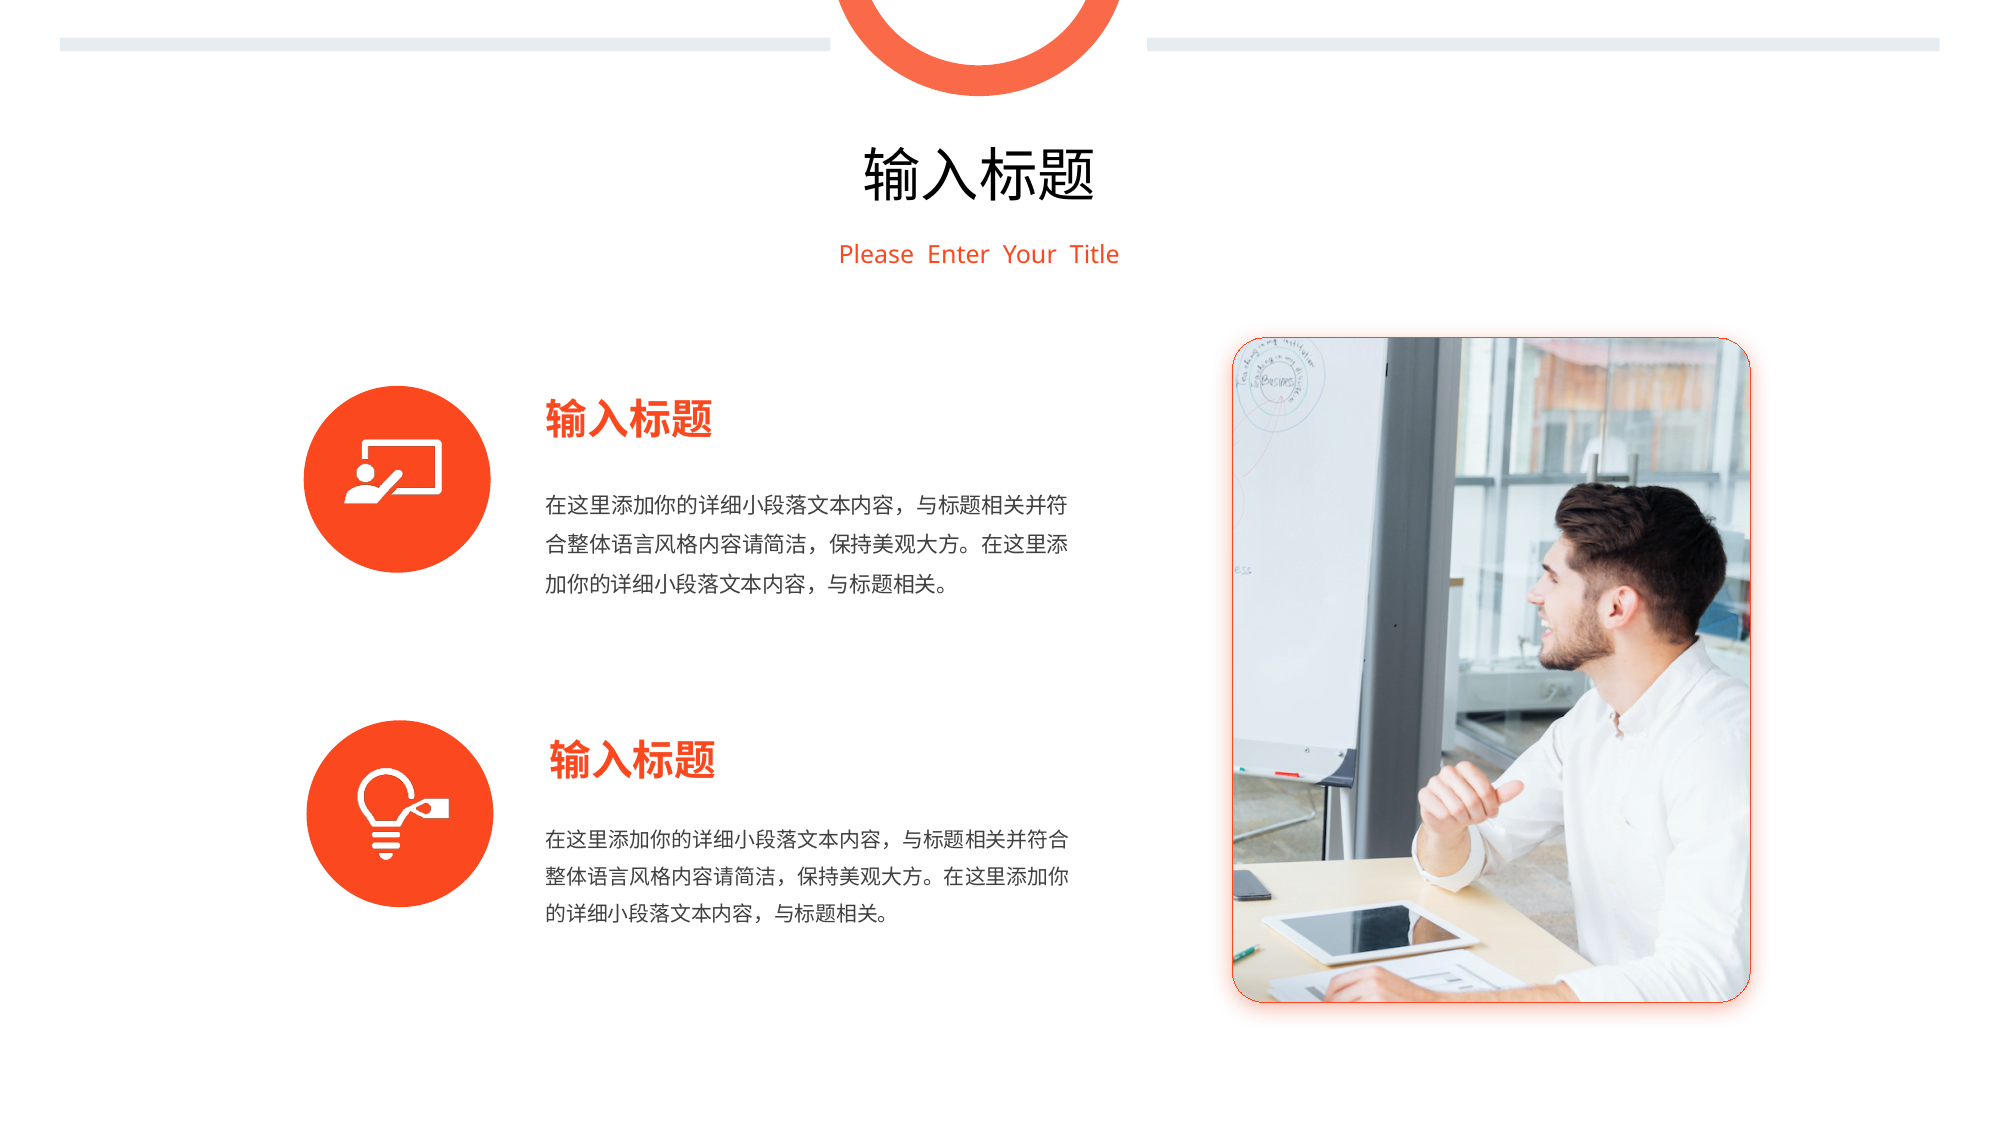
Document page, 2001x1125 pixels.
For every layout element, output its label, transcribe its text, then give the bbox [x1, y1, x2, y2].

text_box [302, 384, 492, 574]
text_box 输入标题 [531, 385, 1028, 451]
text_box 输入标题 [534, 726, 1031, 791]
text_box Please Enter Your Title [726, 231, 1233, 276]
picture [347, 761, 453, 866]
picture [1232, 337, 1751, 1003]
picture [339, 418, 446, 525]
text_box 输入标题 [811, 130, 1148, 215]
text_box 在这里添加你的详细小段落文本内容，与标题相关并符合整体语言风格内容请简洁，保持美观大方。在这里添加你的详细小段落文本内容，与标题相关。 [530, 471, 1085, 604]
text_box [305, 719, 495, 909]
text_box 在这里添加你的详细小段落文本内容，与标题相关并符合整体语言风格内容请简洁，保持美观大方。在这里添加你的详细小段落文本内容，与标题相关。 [531, 806, 1085, 934]
